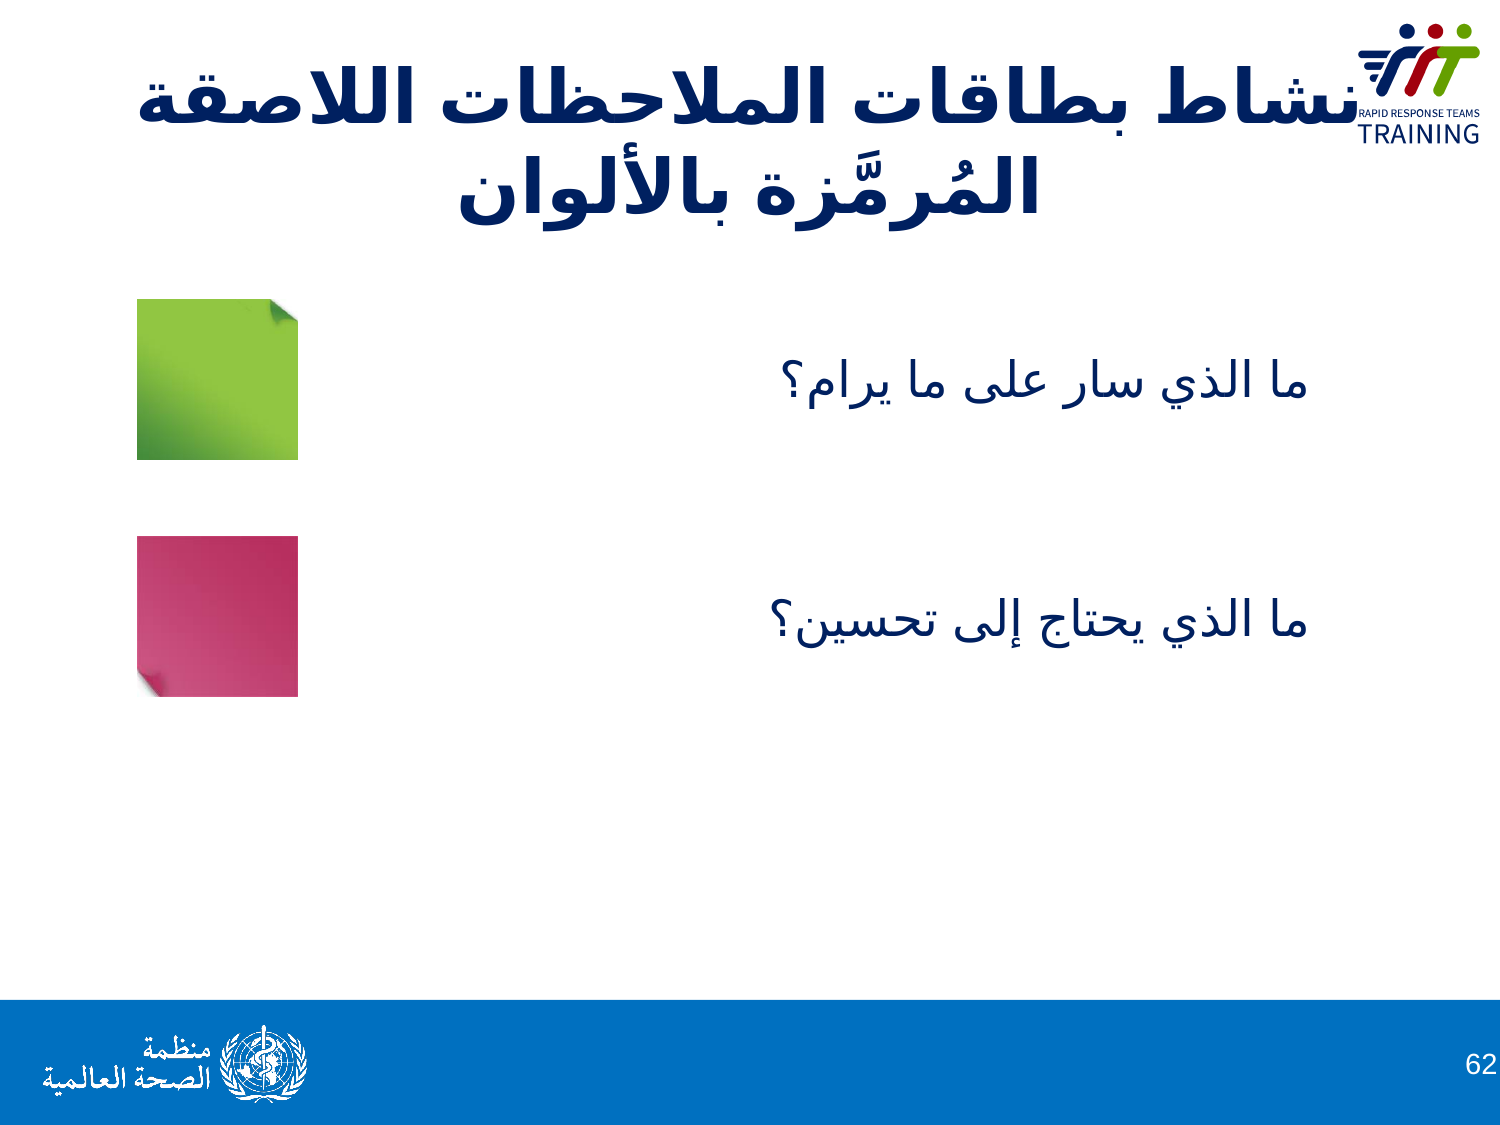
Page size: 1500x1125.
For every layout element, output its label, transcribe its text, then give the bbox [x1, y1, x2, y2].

picture [136, 299, 298, 461]
text_box ما الذي سار على ما يرام؟ [333, 340, 1326, 416]
picture [1357, 23, 1480, 144]
picture [136, 536, 298, 698]
title نشاط بطاقات الملاحظات اللاصقة المُرمَّز‬ة بالألوان [75, 45, 1425, 233]
picture [43, 1025, 307, 1103]
text_box ما الذي يحتاج إلى تحسين؟ [333, 578, 1326, 654]
